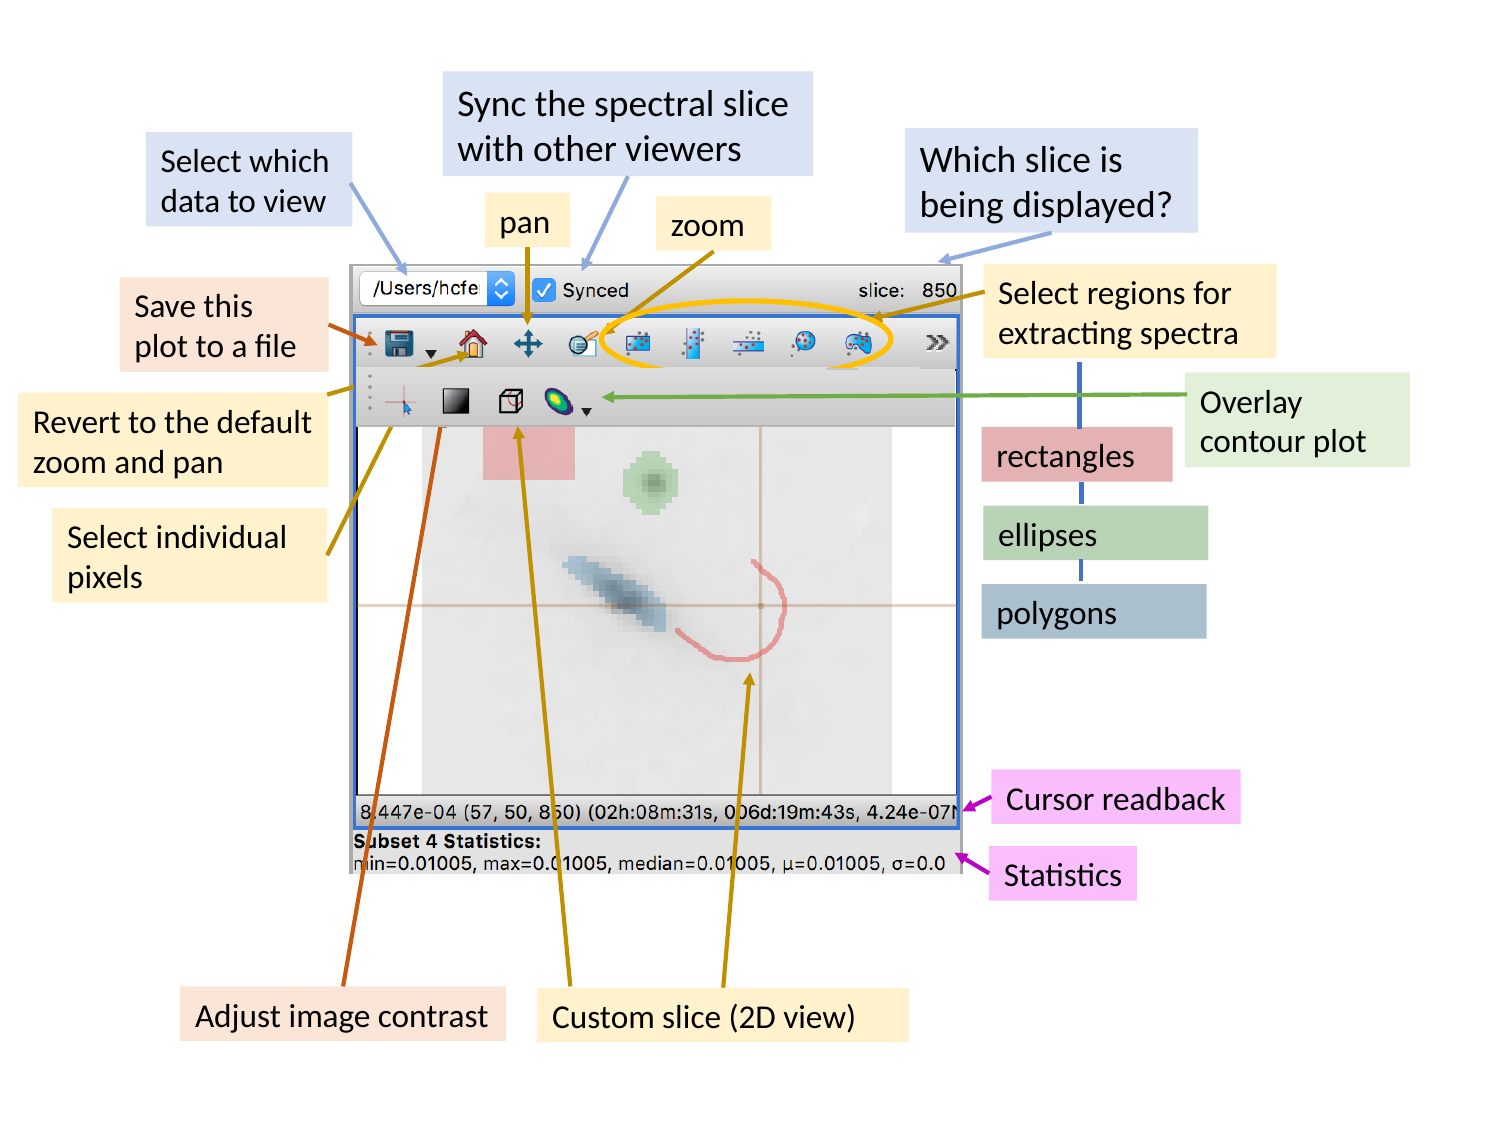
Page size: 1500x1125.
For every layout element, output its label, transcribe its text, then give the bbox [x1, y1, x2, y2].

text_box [937, 233, 1052, 262]
text_box Which slice is being displayed? [904, 127, 1199, 233]
text_box zoom [656, 195, 772, 251]
text_box Sync the spectral slice with other viewers [442, 71, 814, 177]
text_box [350, 182, 408, 276]
text_box Revert to the default zoom and pan [18, 392, 329, 488]
text_box Save this plot to a file [119, 277, 329, 372]
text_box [327, 353, 471, 395]
text_box Overlay contour plot [1184, 372, 1410, 467]
text_box Statistics [989, 846, 1138, 901]
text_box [328, 325, 378, 346]
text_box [343, 427, 443, 987]
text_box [581, 177, 628, 272]
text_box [962, 797, 990, 812]
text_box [601, 394, 1187, 398]
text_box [517, 426, 571, 987]
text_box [327, 411, 399, 557]
text_box Select which data to view [145, 131, 353, 227]
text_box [723, 672, 750, 988]
text_box Select individual pixels [52, 508, 328, 603]
text_box ellipses [983, 505, 1209, 561]
text_box rectangles [981, 426, 1173, 482]
text_box Adjust image contrast [180, 986, 506, 1041]
text_box Select regions for extracting spectra [983, 263, 1277, 359]
text_box Cursor readback [991, 769, 1241, 824]
text_box pan [484, 192, 571, 248]
picture [349, 264, 963, 874]
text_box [954, 852, 988, 874]
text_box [601, 251, 714, 336]
text_box polygons [981, 584, 1207, 639]
text_box Custom slice (2D view) [537, 987, 910, 1043]
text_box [869, 291, 985, 320]
